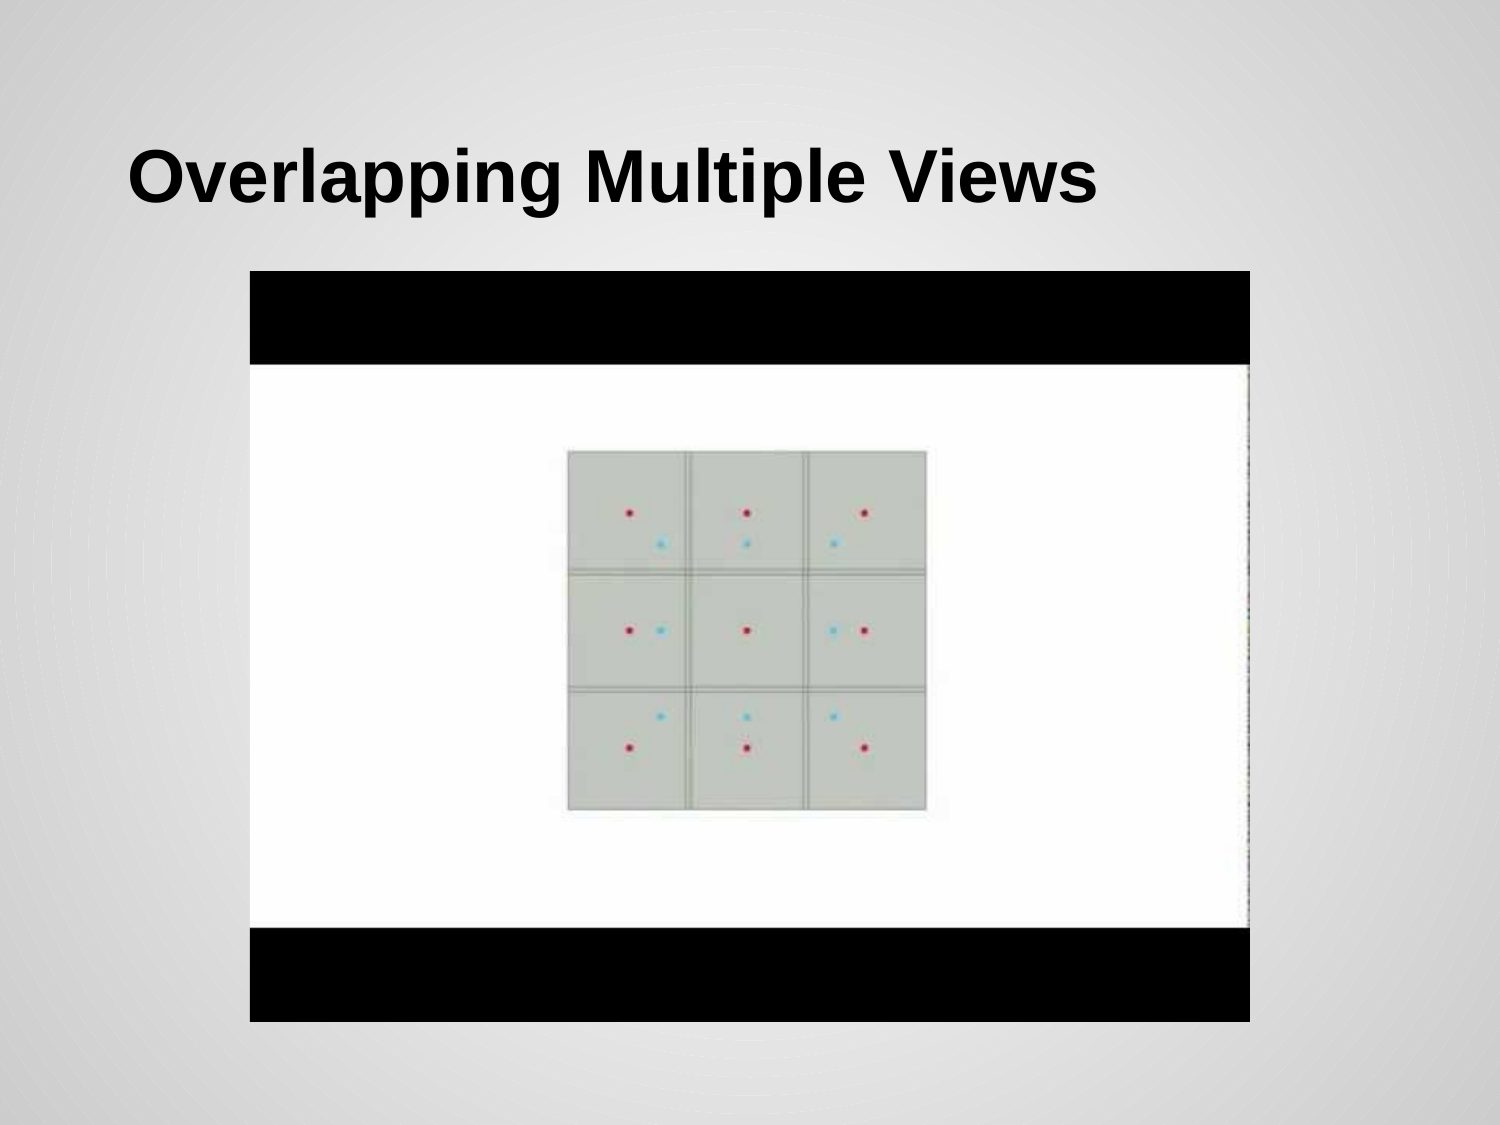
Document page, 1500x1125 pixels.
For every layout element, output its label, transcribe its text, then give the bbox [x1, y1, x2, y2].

text_box [249, 271, 1250, 1022]
title Overlapping Multiple Views [75, 45, 1425, 233]
